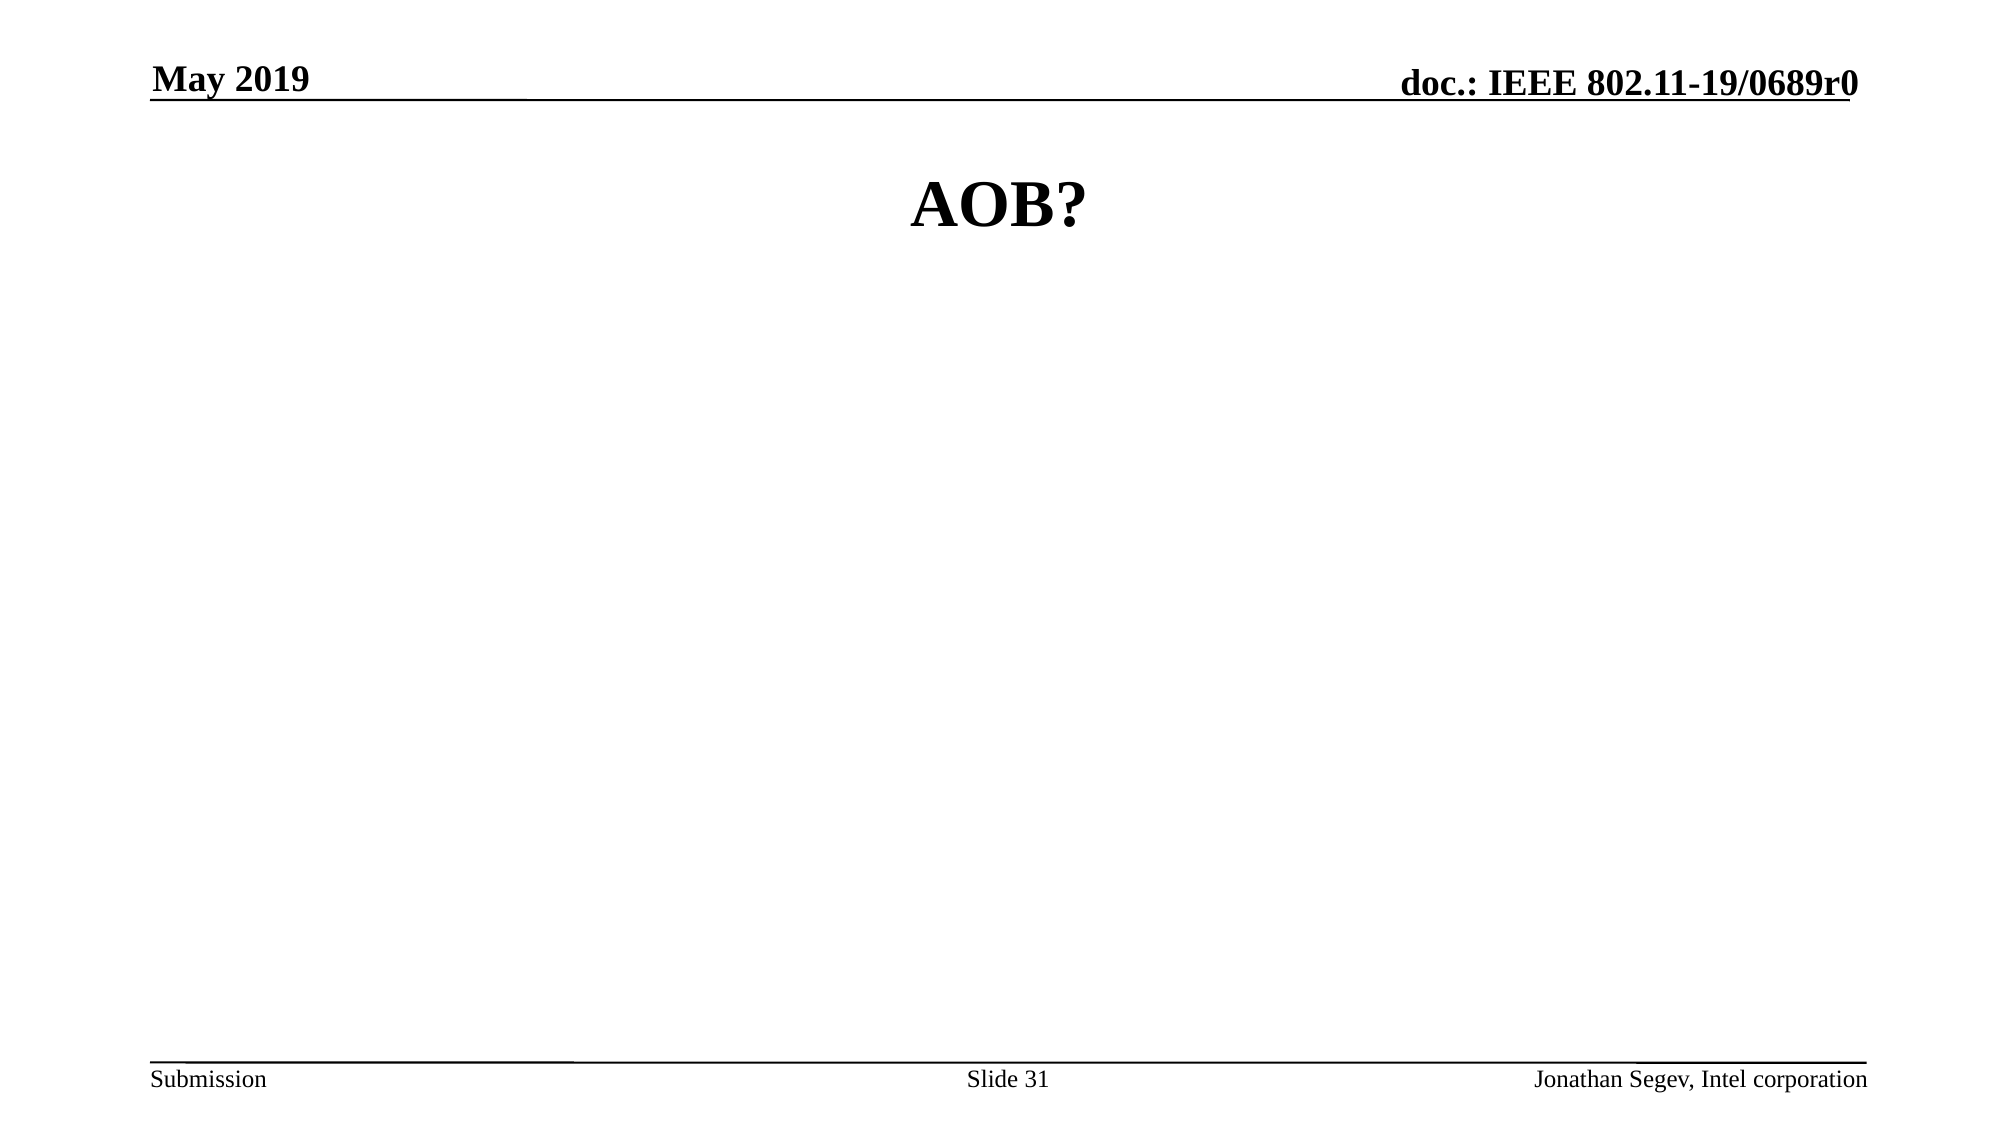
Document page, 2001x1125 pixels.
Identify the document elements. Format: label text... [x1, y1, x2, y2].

title AOB? [149, 112, 1850, 288]
footer Jonathan Segev, Intel corporation [1171, 1061, 1869, 1093]
slide_number Slide 31 [950, 1061, 1067, 1123]
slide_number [152, 54, 563, 100]
